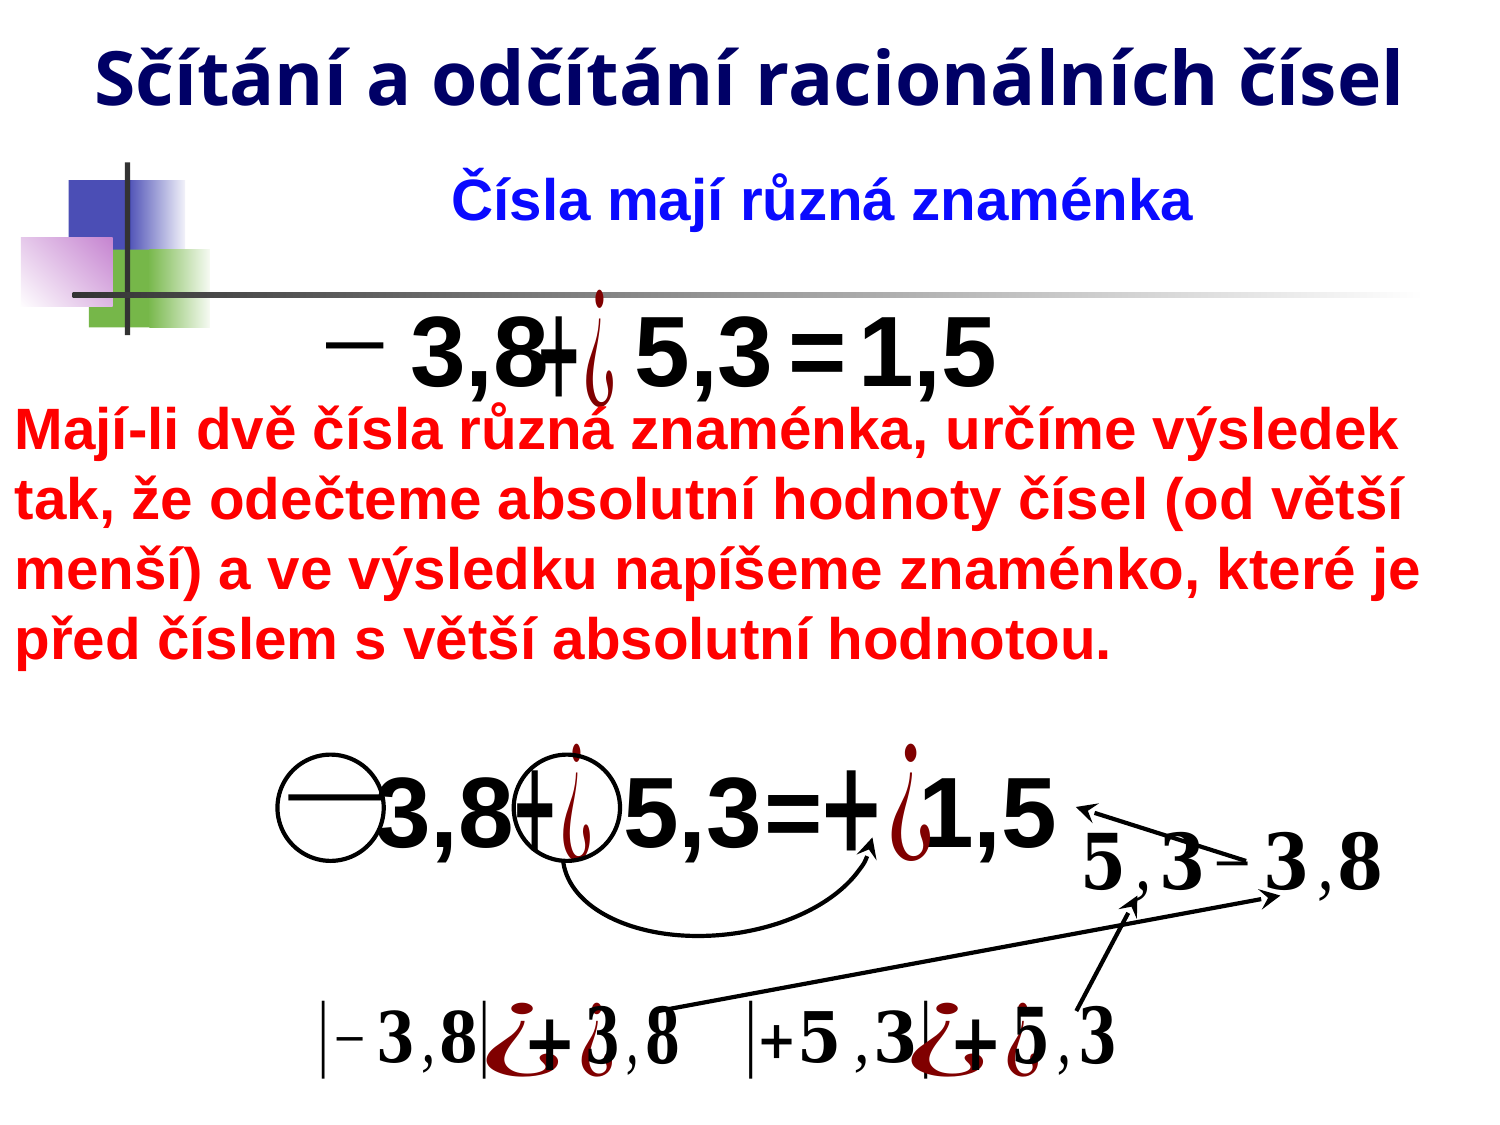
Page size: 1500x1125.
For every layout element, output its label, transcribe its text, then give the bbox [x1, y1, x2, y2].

title Sčítání a odčítání racionálních čísel [0, 18, 1500, 128]
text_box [1075, 807, 1247, 862]
text_box 3,8 [360, 739, 536, 875]
text_box [513, 754, 621, 861]
text_box [563, 837, 877, 932]
text_box = [773, 278, 857, 383]
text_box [657, 895, 1074, 1012]
text_box [277, 754, 384, 861]
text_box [1076, 895, 1138, 1012]
text_box = [749, 739, 833, 841]
text_box Mají-li dvě čísla různá znaménka, [0, 383, 1500, 469]
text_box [1138, 895, 1281, 1012]
text_box Čísla mají různá znaménka [236, 154, 1410, 240]
text_box 1,5 [903, 739, 1076, 875]
text_box 5,3 [620, 278, 773, 383]
text_box Mají-li dvě čísla různá znaménka, určíme výsledek tak, že odečteme absolutní hodnoty čísel (od větší menší) a ve výsledku napíšeme znaménko, které je před číslem s větší absolutní hodnotou. [0, 609, 1500, 679]
text_box 3,8 [395, 278, 574, 383]
text_box 5,3 [608, 739, 749, 855]
text_box Mají-li dvě čísla různá znaménka, určíme výsledek tak, že odečteme absolutní hodnoty čísel (od větší menší) [0, 469, 1500, 609]
